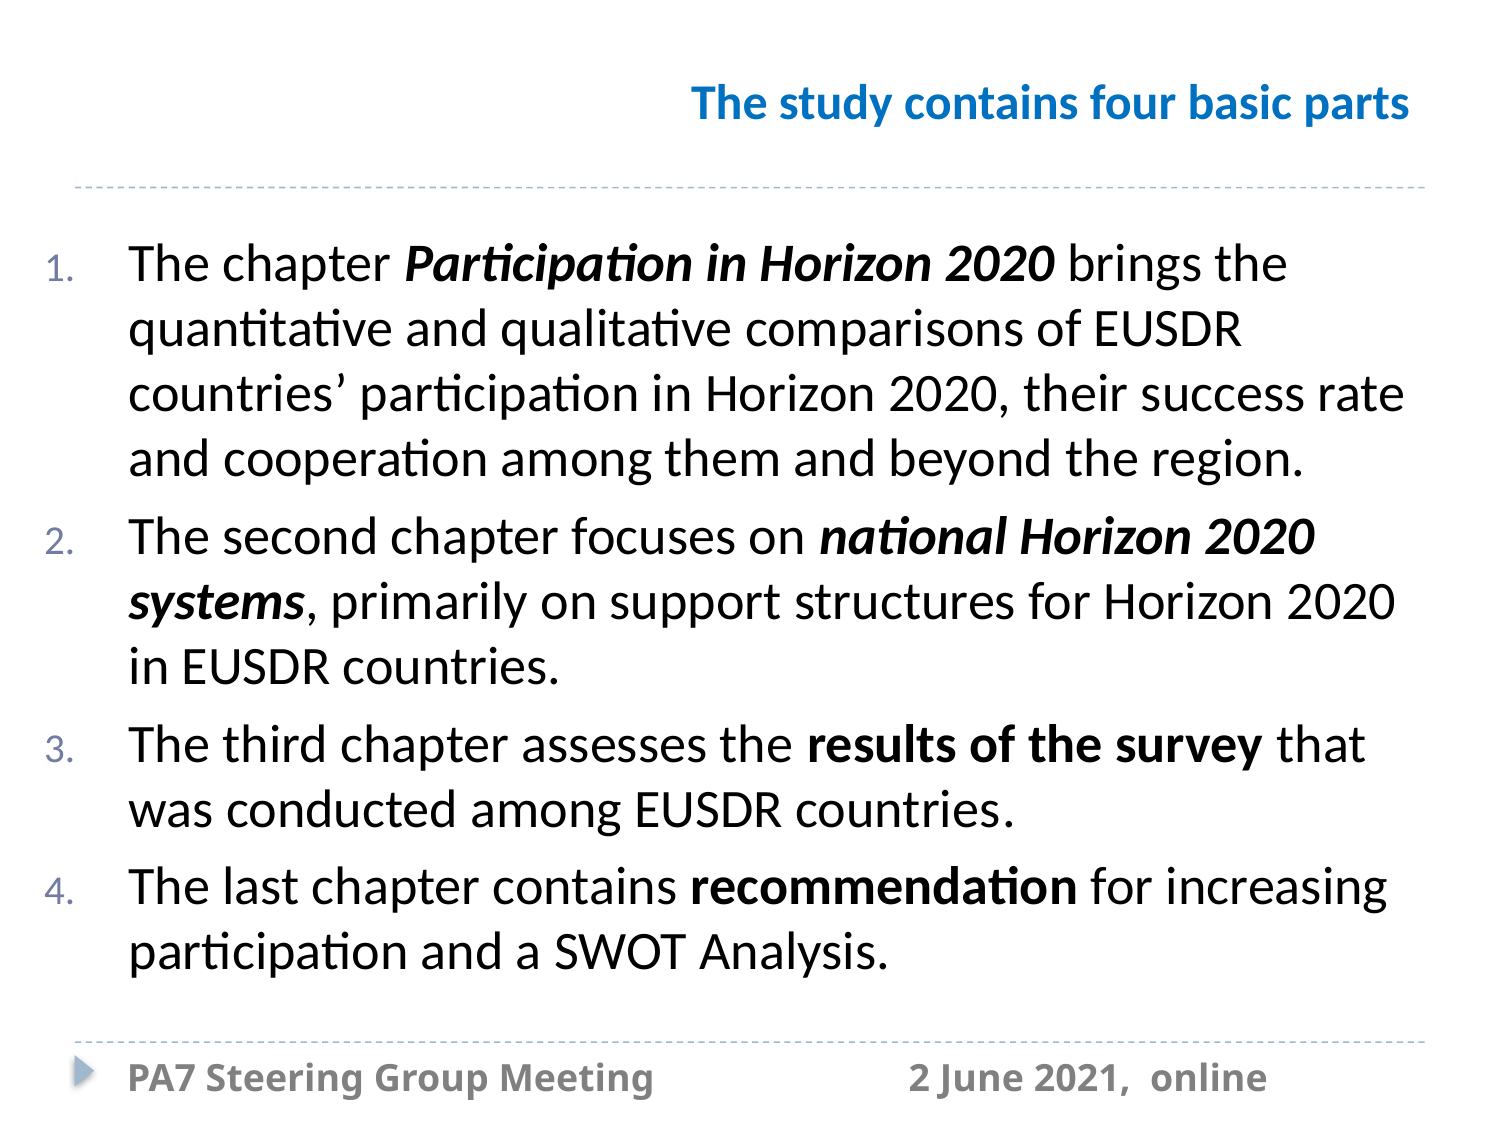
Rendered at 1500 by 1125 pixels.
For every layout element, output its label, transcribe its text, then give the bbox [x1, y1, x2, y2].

list The chapter Participation in Horizon 2020 brings the quantitative and qualitative comparisons of EUSDR countries’ participation in Horizon 2020, their success rate and cooperation among them and beyond the region. The second chapter focuses on national Horizon 2020 systems, primarily on support structures for Horizon 2020 in EUSDR countries. The third chapter assesses the results of the survey that was conducted among EUSDR countries. The last chapter contains recommendation for increasing participation and a SWOT Analysis. [29, 219, 1455, 1030]
title The study contains four basic parts [75, 24, 1425, 138]
text_box PA7 Steering Group Meeting 2 June 2021, online [112, 1046, 1471, 1107]
